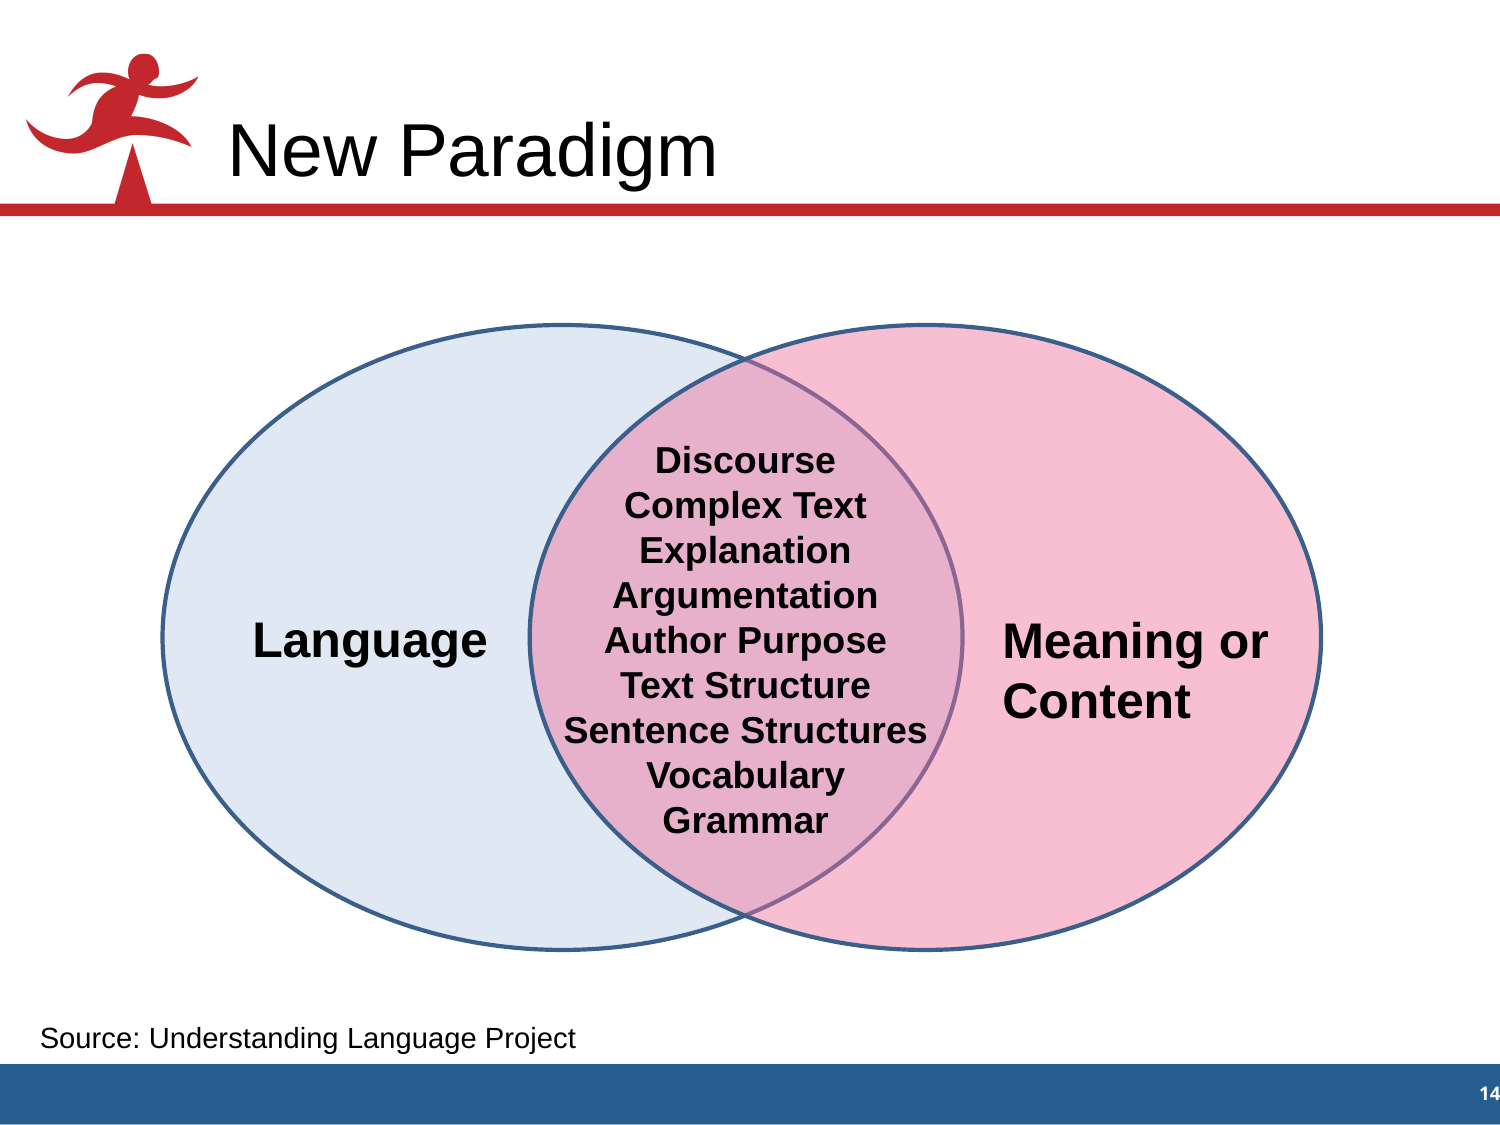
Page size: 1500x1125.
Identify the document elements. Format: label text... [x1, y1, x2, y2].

picture [0, 0, 1500, 1125]
list Source: Understanding Language Project [24, 1012, 1325, 1063]
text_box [162, 324, 1322, 954]
title New Paradigm [212, 50, 1375, 200]
